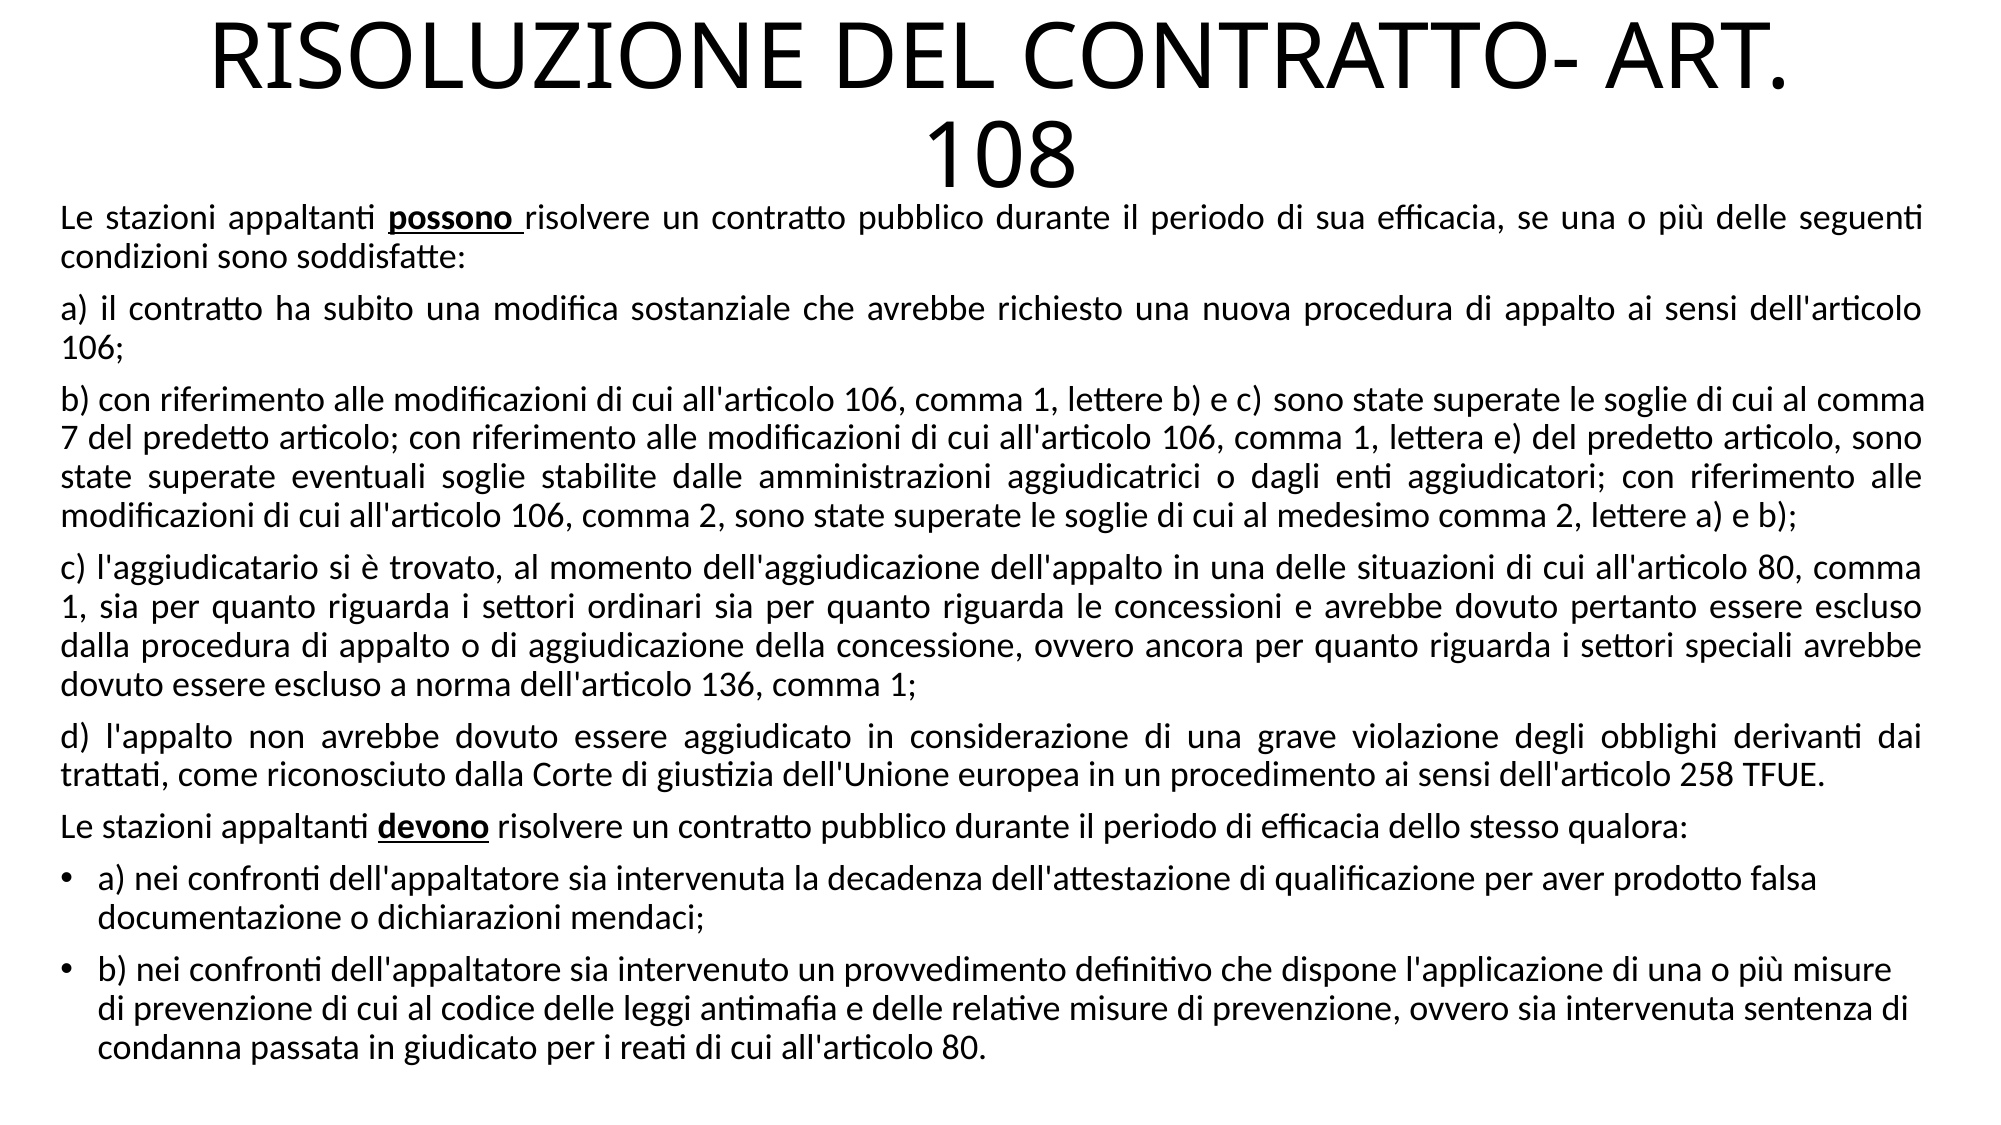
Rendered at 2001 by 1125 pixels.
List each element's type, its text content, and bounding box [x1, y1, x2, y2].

title RISOLUZIONE DEL CONTRATTO- ART. 108 [137, 0, 1863, 190]
list Le stazioni appaltanti possono risolvere un contratto pubblico durante il periodo di sua efficacia, se una o più delle seguenti condizioni sono soddisfatte: a) il contratto ha subito una modifica sostanziale che avrebbe richiesto una nuova procedura di appalto ai sensi dell'articolo 106; b) con riferimento alle modificazioni di cui all'articolo 106, comma 1, lettere b) e c) sono state superate le soglie di cui al comma 7 del predetto articolo; con riferimento alle modificazioni di cui all'articolo 106, comma 1, lettera e) del predetto articolo, sono state superate eventuali soglie stabilite dalle amministrazioni aggiudicatrici o dagli enti aggiudicatori; con riferimento alle modificazioni di cui all'articolo 106, comma 2, sono state superate le soglie di cui al medesimo comma 2, lettere a) e b); c) l'aggiudicatario si è trovato, al momento dell'aggiudicazione dell'appalto in una delle situazioni di cui all'articolo 80, comma 1, sia per quanto riguarda i settori ordinari sia per quanto riguarda le concessioni e avrebbe dovuto pertanto essere escluso dalla procedura di appalto o di aggiudicazione della concessione, ovvero ancora per quanto riguarda i settori speciali avrebbe dovuto essere escluso a norma dell'articolo 136, comma 1; d) l'appalto non avrebbe dovuto essere aggiudicato in considerazione di una grave violazione degli obblighi derivanti dai trattati, come riconosciuto dalla Corte di giustizia dell'Unione europea in un procedimento ai sensi dell'articolo 258 TFUE. Le stazioni appaltanti devono risolvere un contratto pubblico durante il periodo di efficacia dello stesso qualora: a) nei confronti dell'appaltatore sia intervenuta la decadenza dell'attestazione di qualificazione per aver prodotto falsa documentazione o dichiarazioni mendaci; b) nei confronti dell'appaltatore sia intervenuto un provvedimento definitivo che dispone l'applicazione di una o più misure di prevenzione di cui al codice delle leggi antimafia e delle relative misure di prevenzione, ovvero sia intervenuta sentenza di condanna passata in giudicato per i reati di cui all'articolo 80. [45, 190, 1941, 1094]
